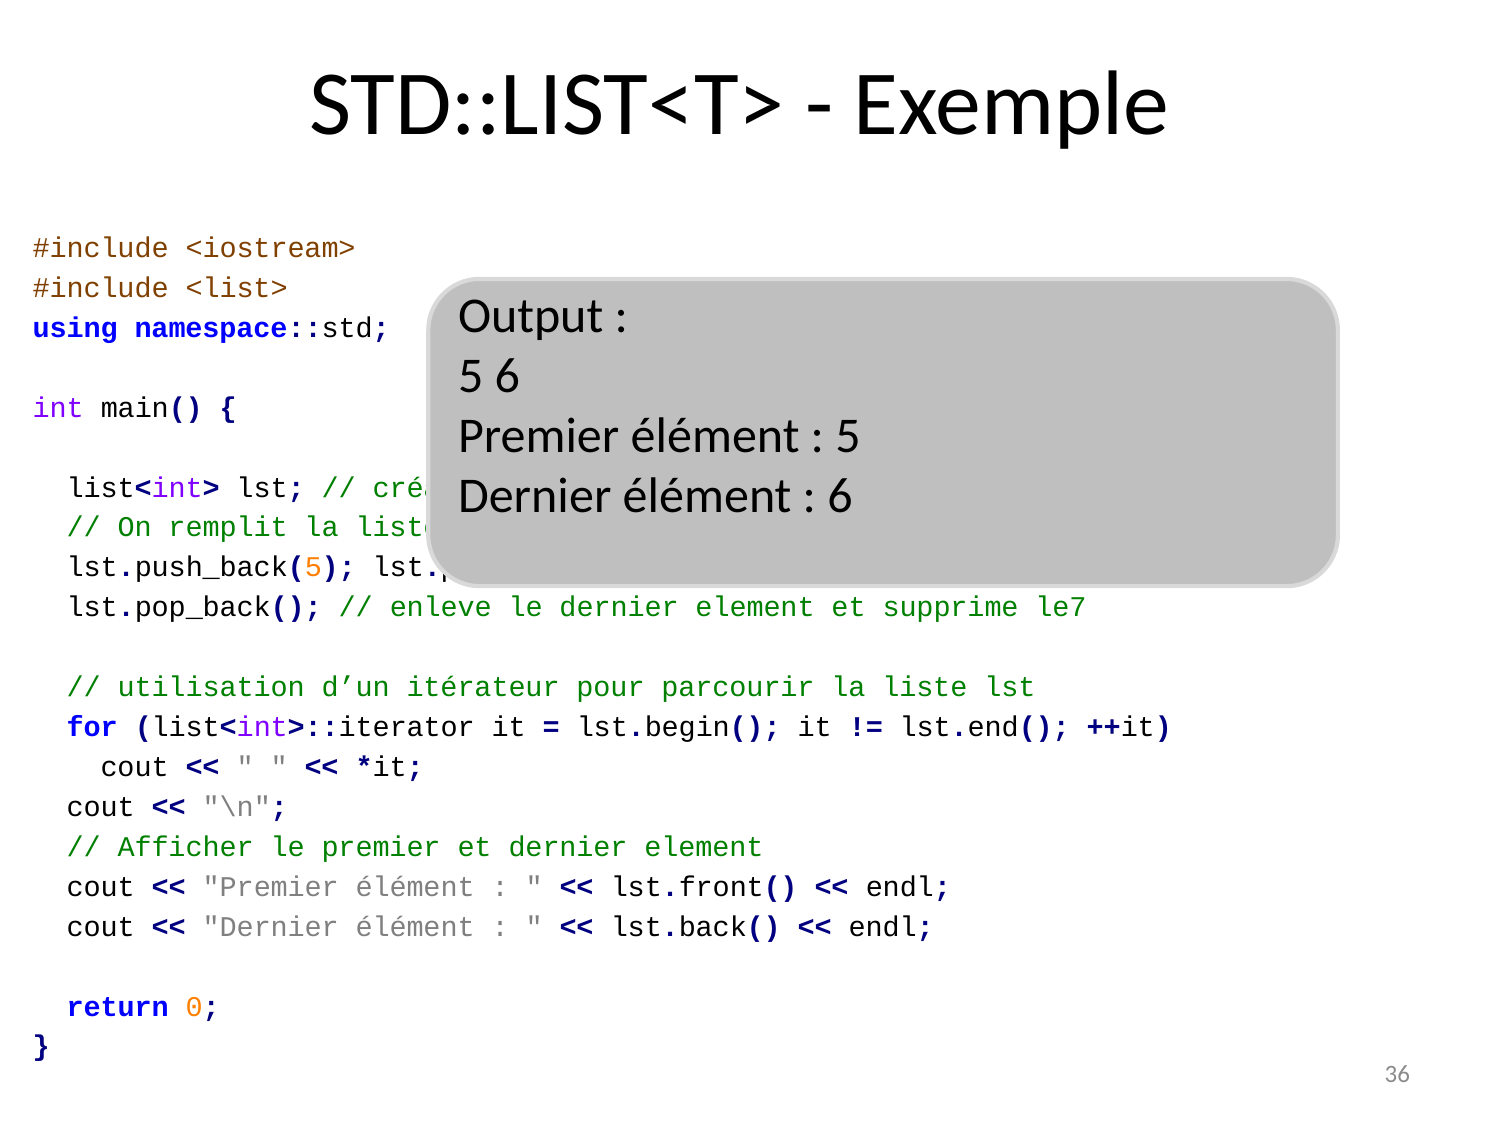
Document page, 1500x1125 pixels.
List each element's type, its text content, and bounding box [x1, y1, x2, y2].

slide_number 36 [1074, 1042, 1425, 1103]
text_box Output : 5 6 Premier élément : 5 Dernier élément : 6 [426, 276, 1340, 589]
list #include <iostream> #include <list> using namespace::std; int main() { list<int> lst; // création d’une liste // On remplit la liste lst.push_back(5); lst.push_back(6); lst.push_back(7); lst.pop_back(); // enleve le dernier element et supprime le7 // utilisation d’un itérateur pour parcourir la liste lst for (list<int>::iterator it = lst.begin(); it != lst.end(); ++it) cout << " " << *it; cout << "\n"; // Afficher le premier et dernier element cout << "Premier élément : " << lst.front() << endl; cout << "Dernier élément : " << lst.back() << endl; return 0; } [17, 196, 1412, 1081]
title STD::LIST<T> - Exemple [64, 19, 1415, 177]
